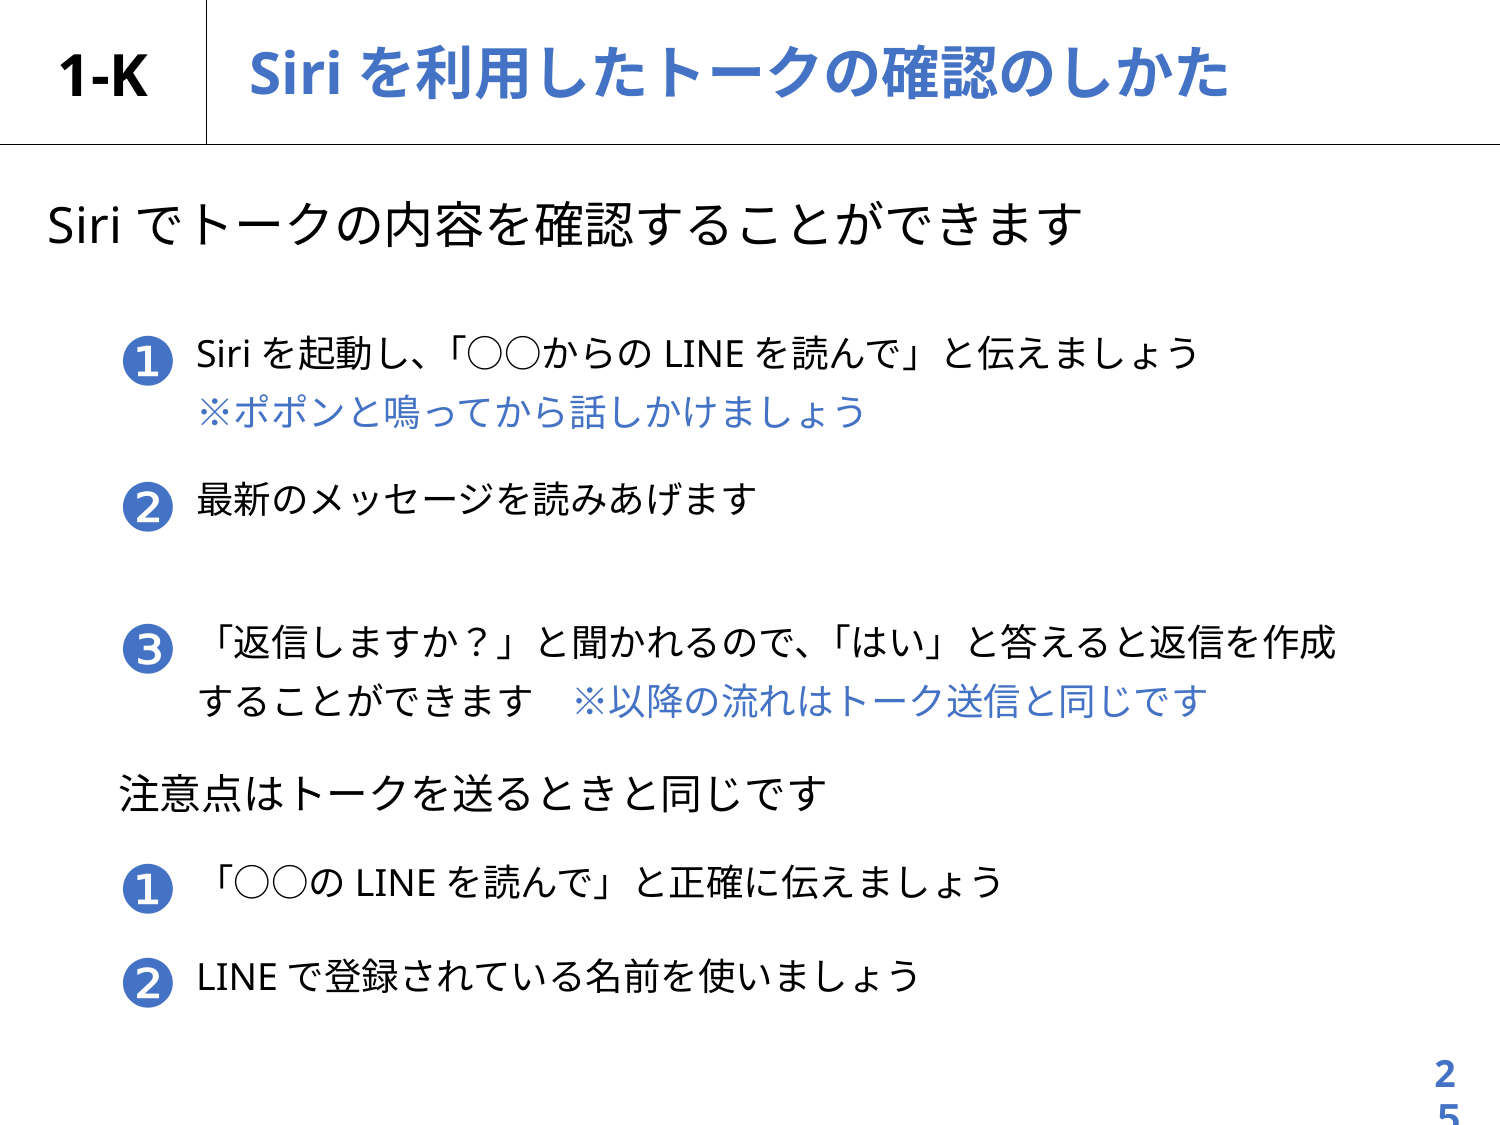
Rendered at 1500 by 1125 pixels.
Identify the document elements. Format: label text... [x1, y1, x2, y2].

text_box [103, 815, 1374, 909]
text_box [103, 575, 1374, 723]
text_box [103, 909, 1374, 1015]
text_box 2５ [1402, 1065, 1497, 1125]
text_box Siriを利用したトークの確認のしかた [230, 24, 1459, 119]
text_box 注意点はトークを送るときと同じです [103, 745, 1147, 815]
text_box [103, 287, 1374, 433]
title 1-K [0, 0, 207, 147]
text_box Siriでトークの内容を確認することができます [33, 168, 1459, 263]
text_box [103, 433, 1374, 539]
